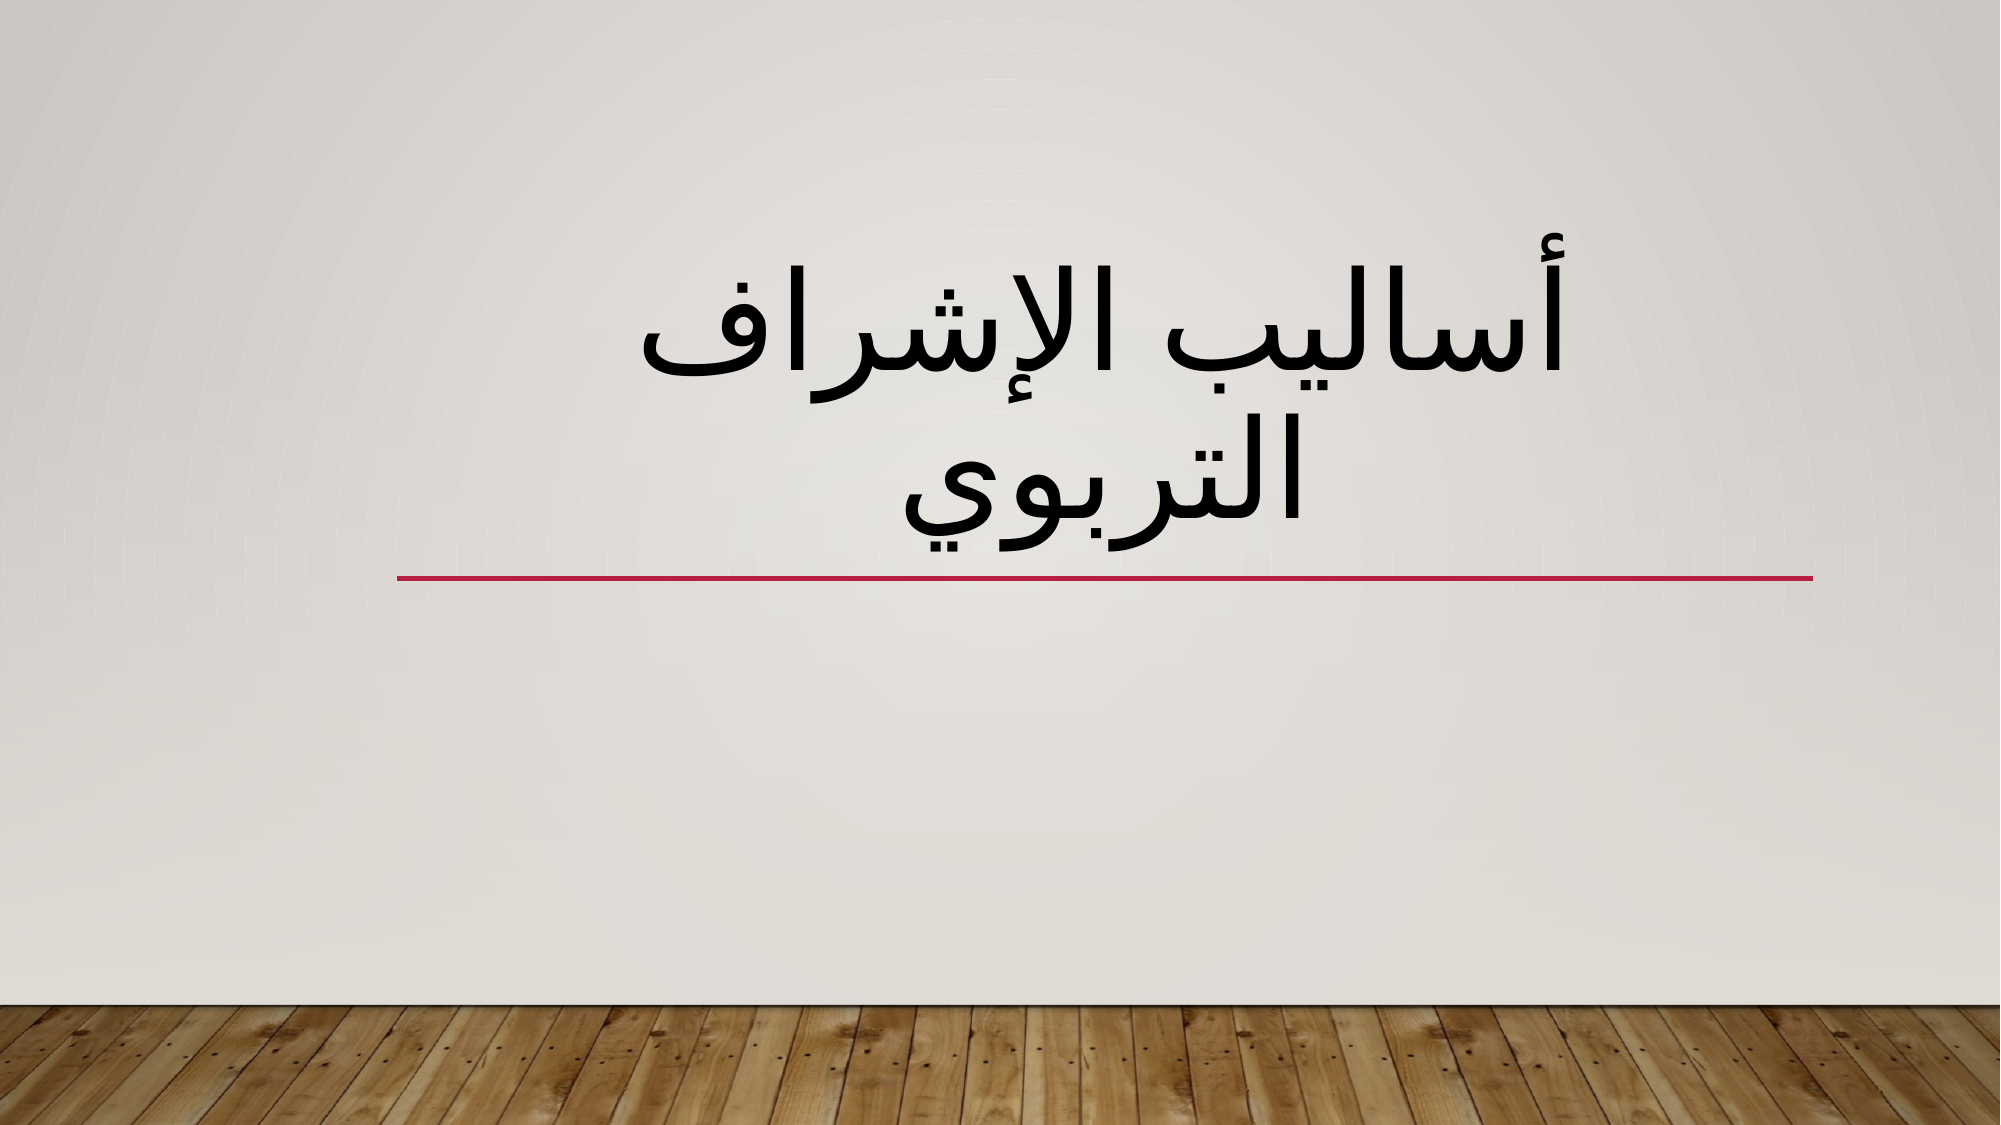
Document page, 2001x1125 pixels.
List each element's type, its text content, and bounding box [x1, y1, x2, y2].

title أساليب الإشراف التربوي [396, 131, 1814, 549]
picture [0, 1005, 2000, 1125]
